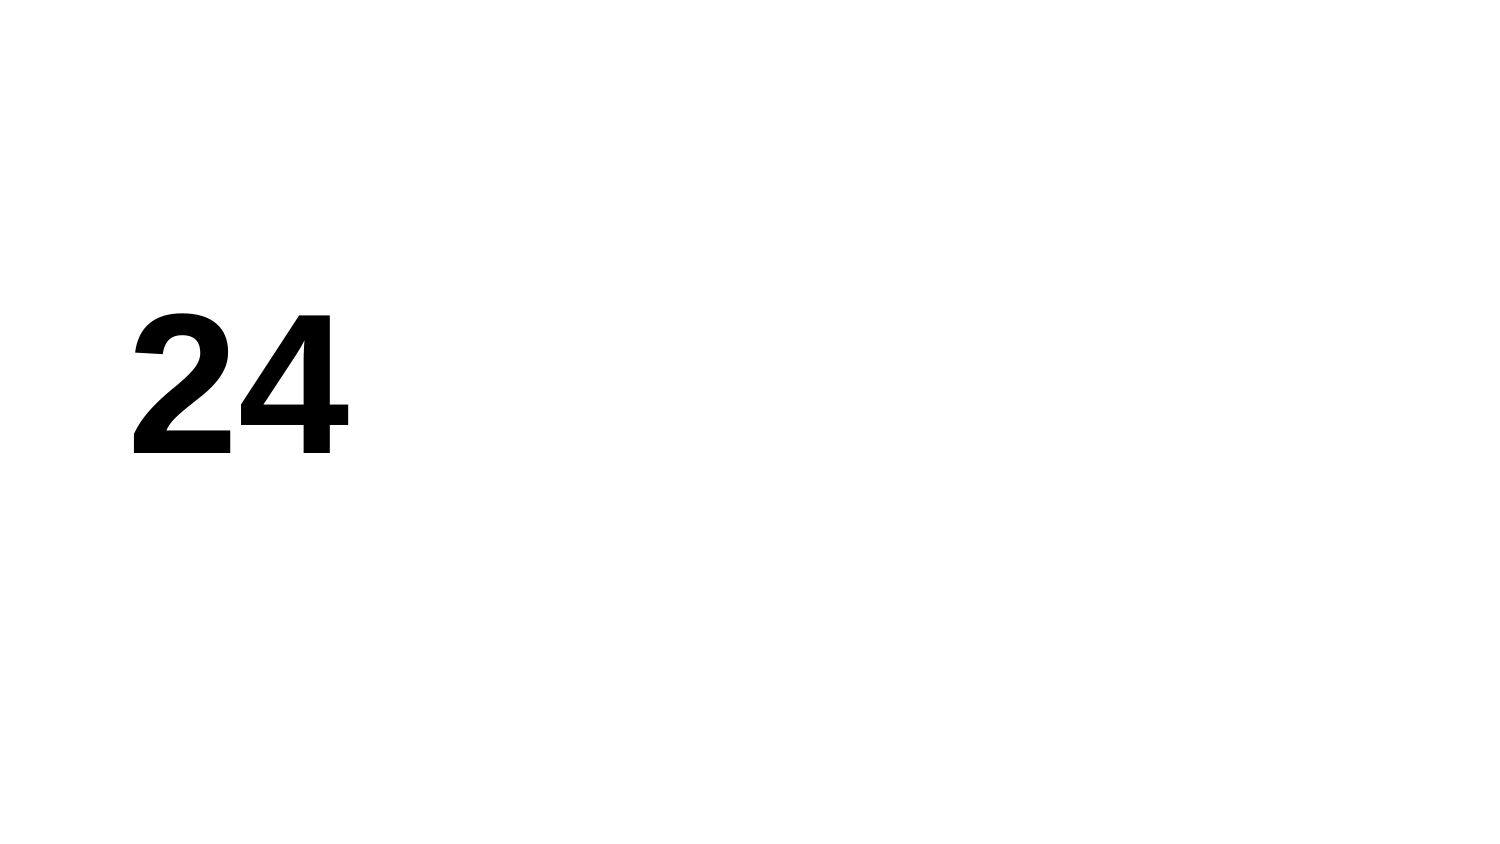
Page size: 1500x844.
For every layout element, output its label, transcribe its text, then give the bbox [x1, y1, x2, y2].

text_box 24 [112, 235, 1388, 509]
